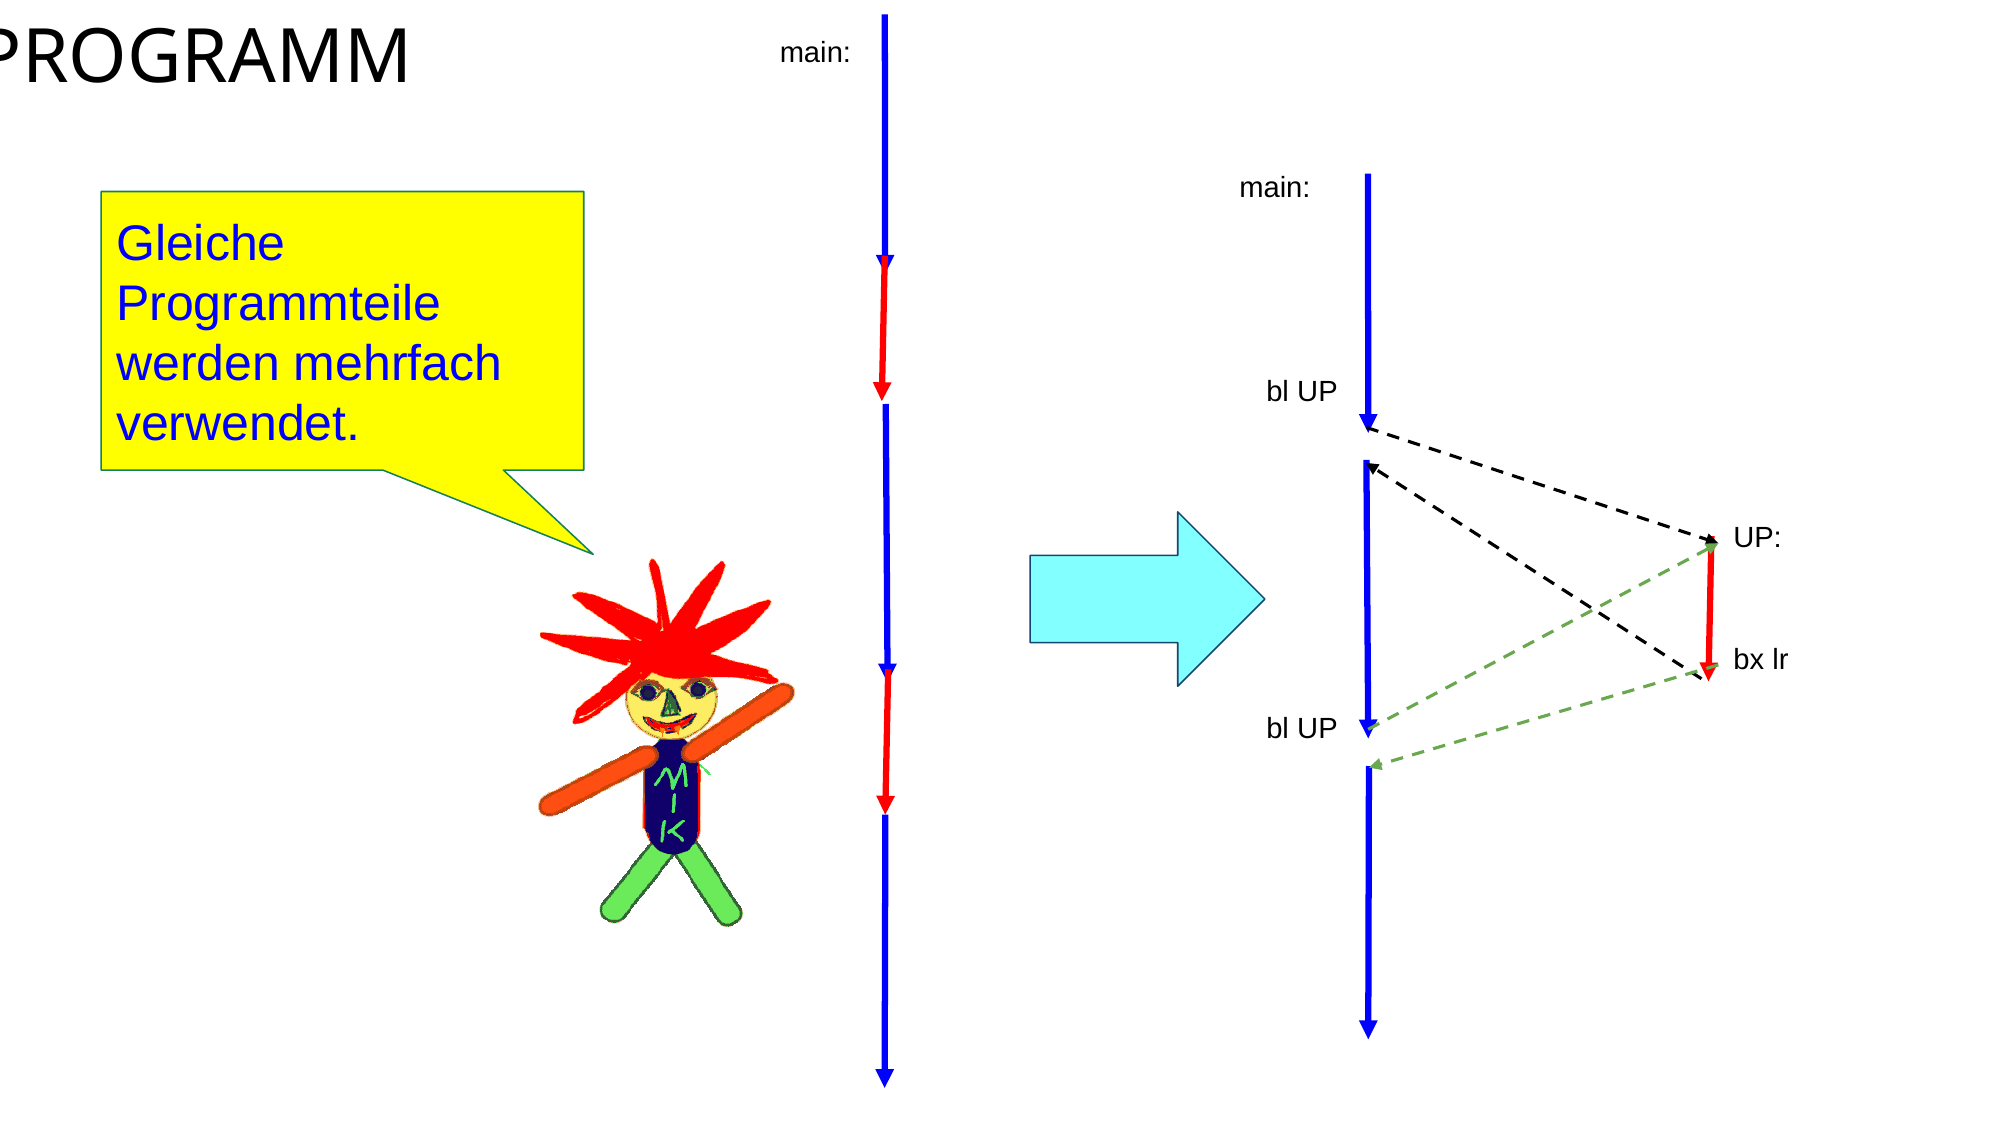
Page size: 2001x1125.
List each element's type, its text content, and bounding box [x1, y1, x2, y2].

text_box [884, 669, 889, 815]
picture [510, 549, 811, 935]
title UNTERPROGRAMM [0, 0, 492, 116]
text_box bx lr [1724, 624, 1836, 705]
text_box main: [1224, 152, 1342, 233]
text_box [1366, 427, 1719, 542]
text_box UP: [1724, 503, 1836, 584]
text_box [881, 255, 885, 402]
text_box bl UP [1251, 694, 1363, 765]
text_box bl UP [1251, 357, 1362, 428]
text_box [1030, 511, 1265, 687]
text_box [1367, 542, 1719, 664]
text_box main: [764, 17, 881, 98]
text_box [1365, 462, 1702, 543]
text_box Gleiche Programmteile werden mehrfach verwendet. [101, 191, 587, 548]
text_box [1368, 664, 1719, 768]
